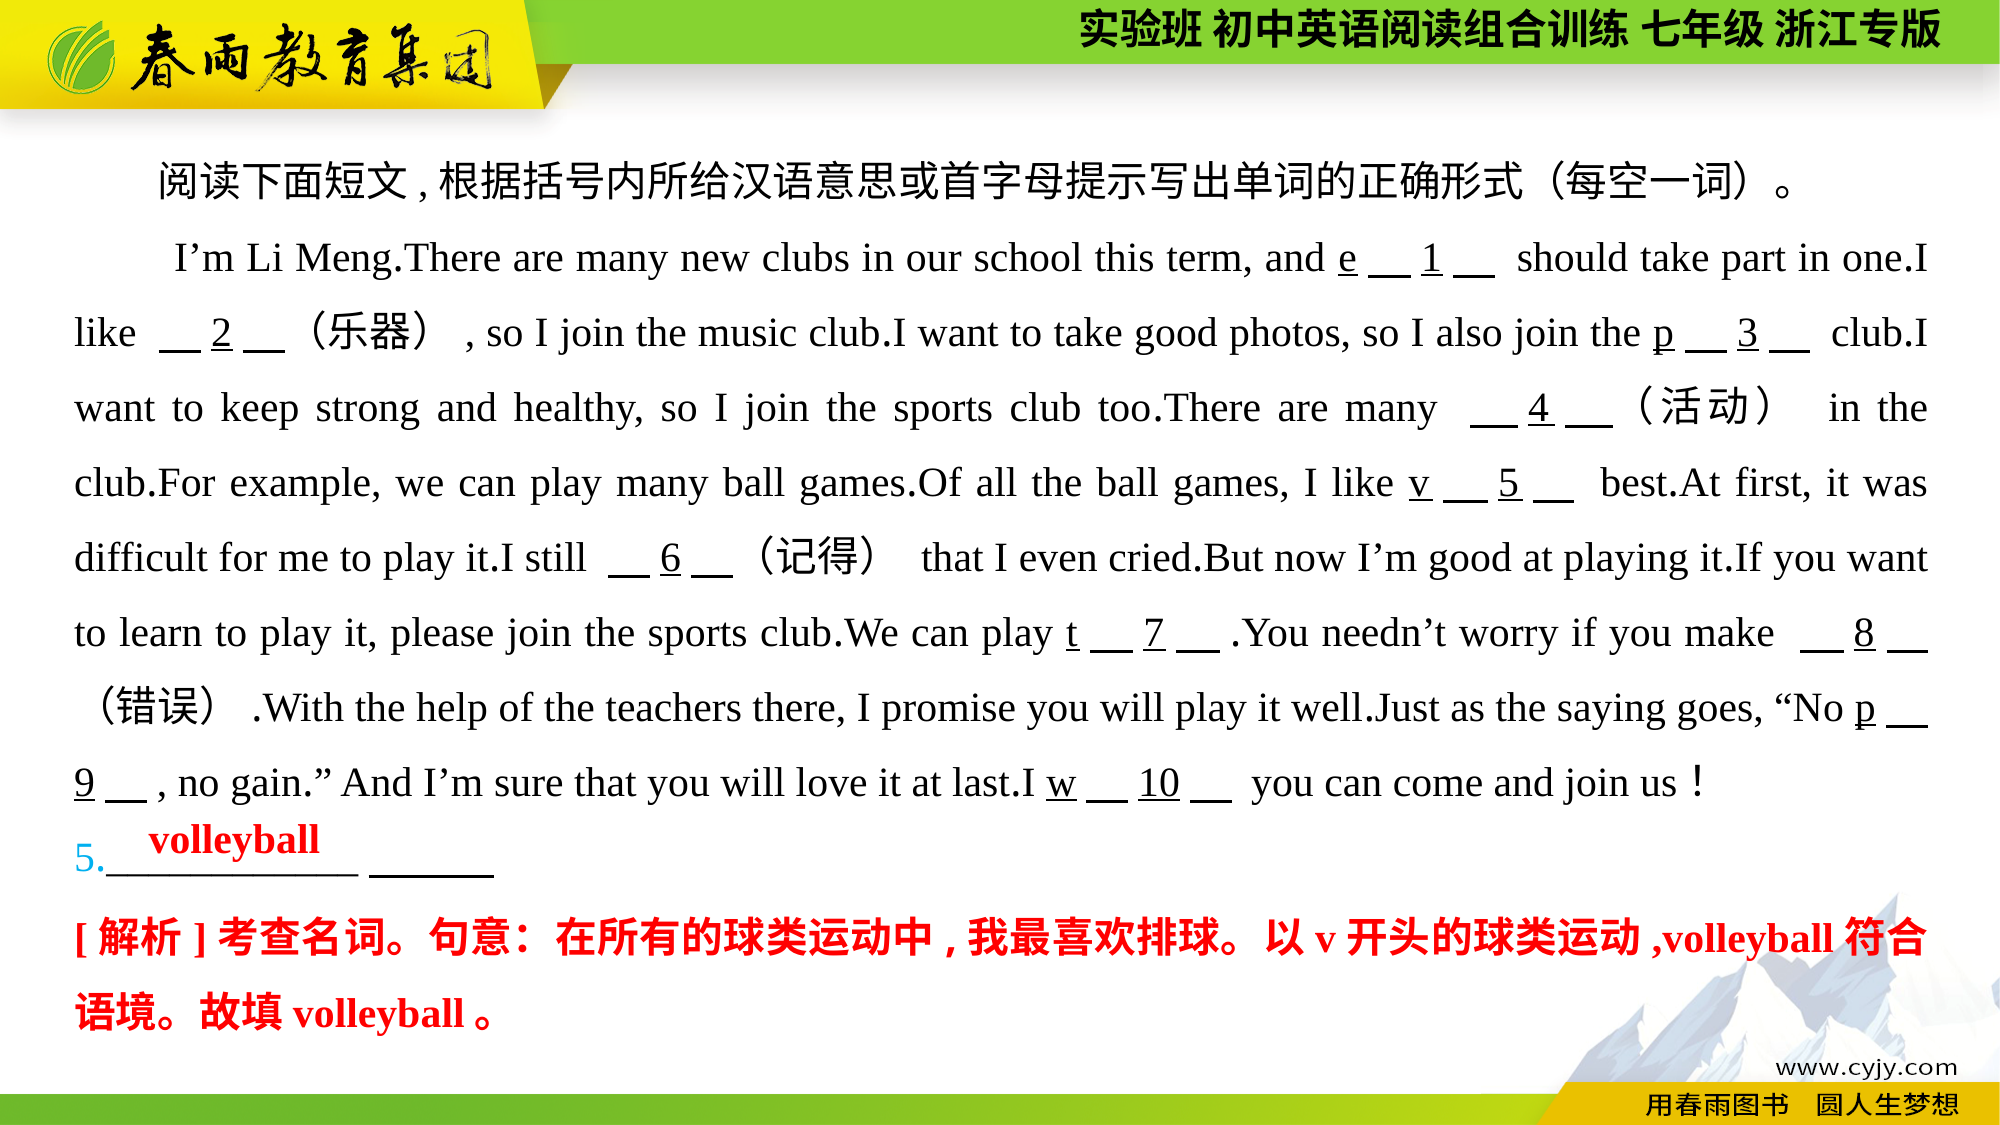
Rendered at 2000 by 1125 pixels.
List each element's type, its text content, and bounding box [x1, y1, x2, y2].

picture [0, 0, 2000, 1125]
text_box volleyball [133, 804, 336, 870]
text_box [解析]考查名词。句意：在所有的球类运动中,我最喜欢排球。以v开头的球类运动,volleyball符合语境。故填volleyball。 [59, 877, 1944, 1043]
list 阅读下面短文,根据括号内所给汉语意思或首字母提示写出单词的正确形式（每空一词）。 I’m Li Meng.There are many new clubs in our school this term, and e 1 should take part in one.I like 2 （乐器）, so I join the music club.I want to take good photos, so I also join the p 3 club.I want to keep strong and healthy, so I join the sports club too.There are many 4 （活动） in the club.For example, we can play many ball games.Of all the ball games, I like v 5 best.At first, it was difficult for me to play it.I still 6 （记得） that I even cried.But now I’m good at playing it.If you want to learn to play it, please join the sports club.We can play t 7 .You needn’t worry if you make 8 （错误）.With the help of the teachers there, I promise you will play it well.Just as the saying goes, “No p 9 , no gain.” And I’m sure that you will love it at last.I w 10 you can come and join us！ 5.____________ [59, 122, 1944, 877]
